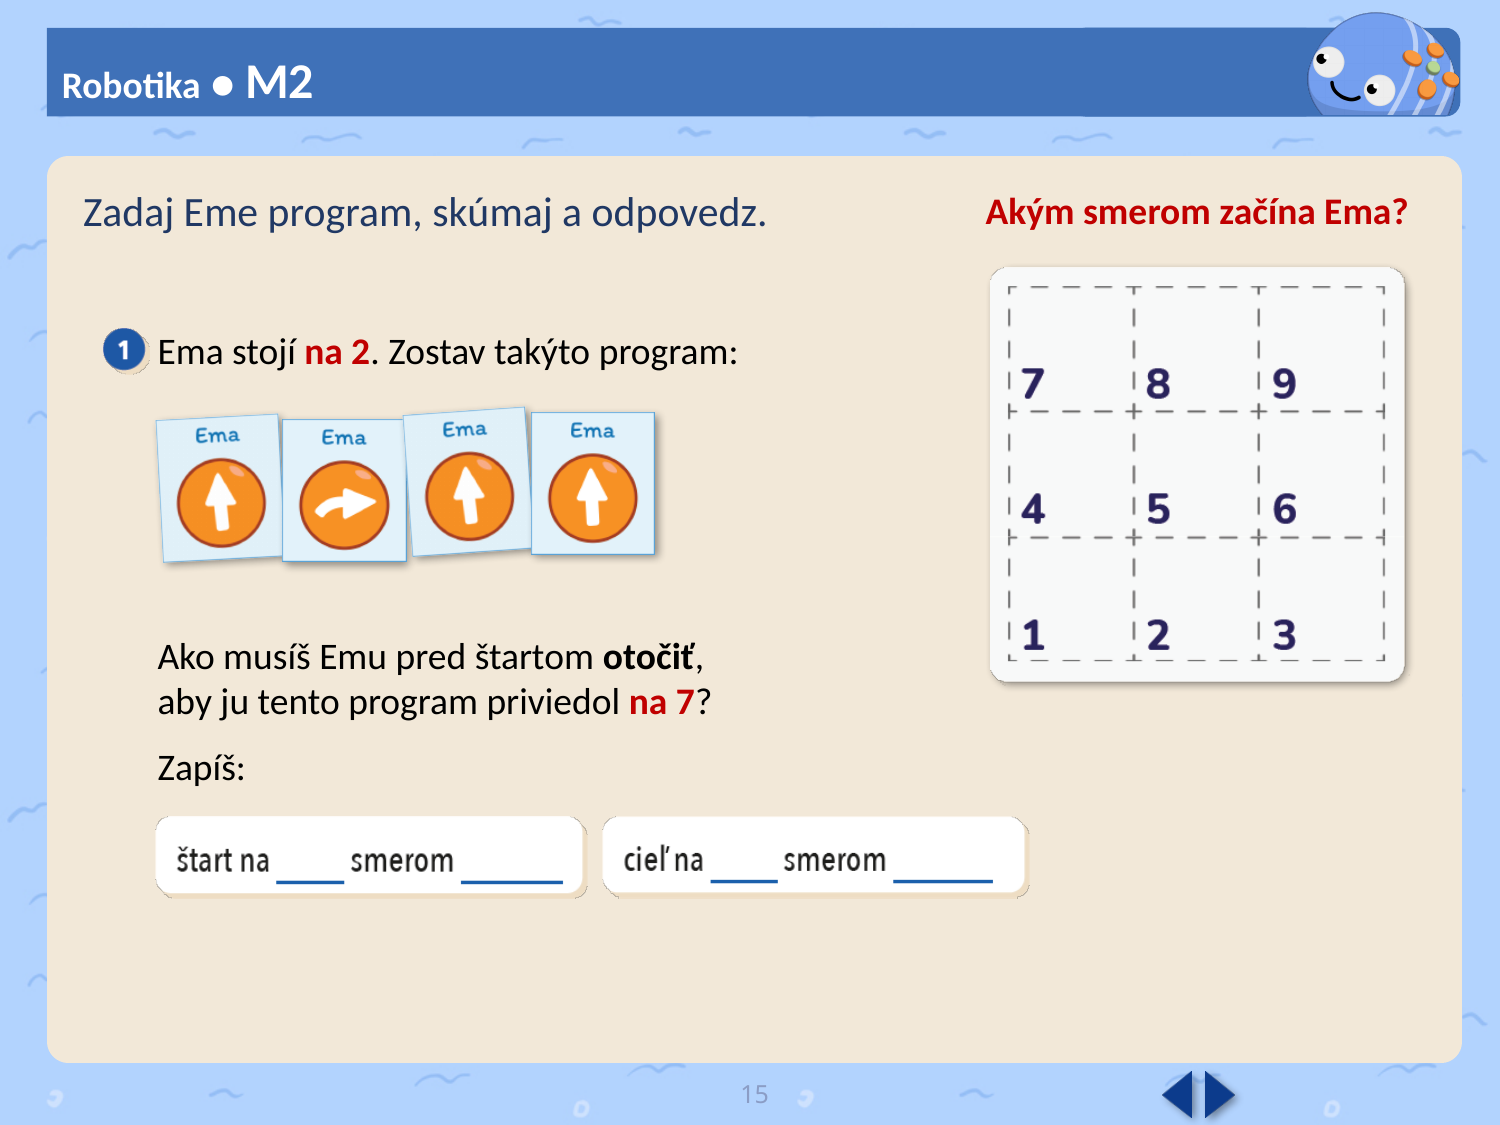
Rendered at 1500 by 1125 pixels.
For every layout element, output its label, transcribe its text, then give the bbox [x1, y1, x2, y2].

title Robotika ● M2 [46, 27, 1307, 117]
text_box Akým smerom začína Ema? [970, 183, 1429, 237]
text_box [158, 410, 655, 562]
slide_number 15 [718, 1065, 792, 1125]
picture [0, 0, 1500, 1125]
list Zadaj Eme program, skúmaj a odpovedz. Ema stojí na 2. Zostav takýto program: Ako musíš Emu pred štartom otočiť, aby ju tento program priviedol na 7? Zapíš: [47, 156, 1462, 1063]
